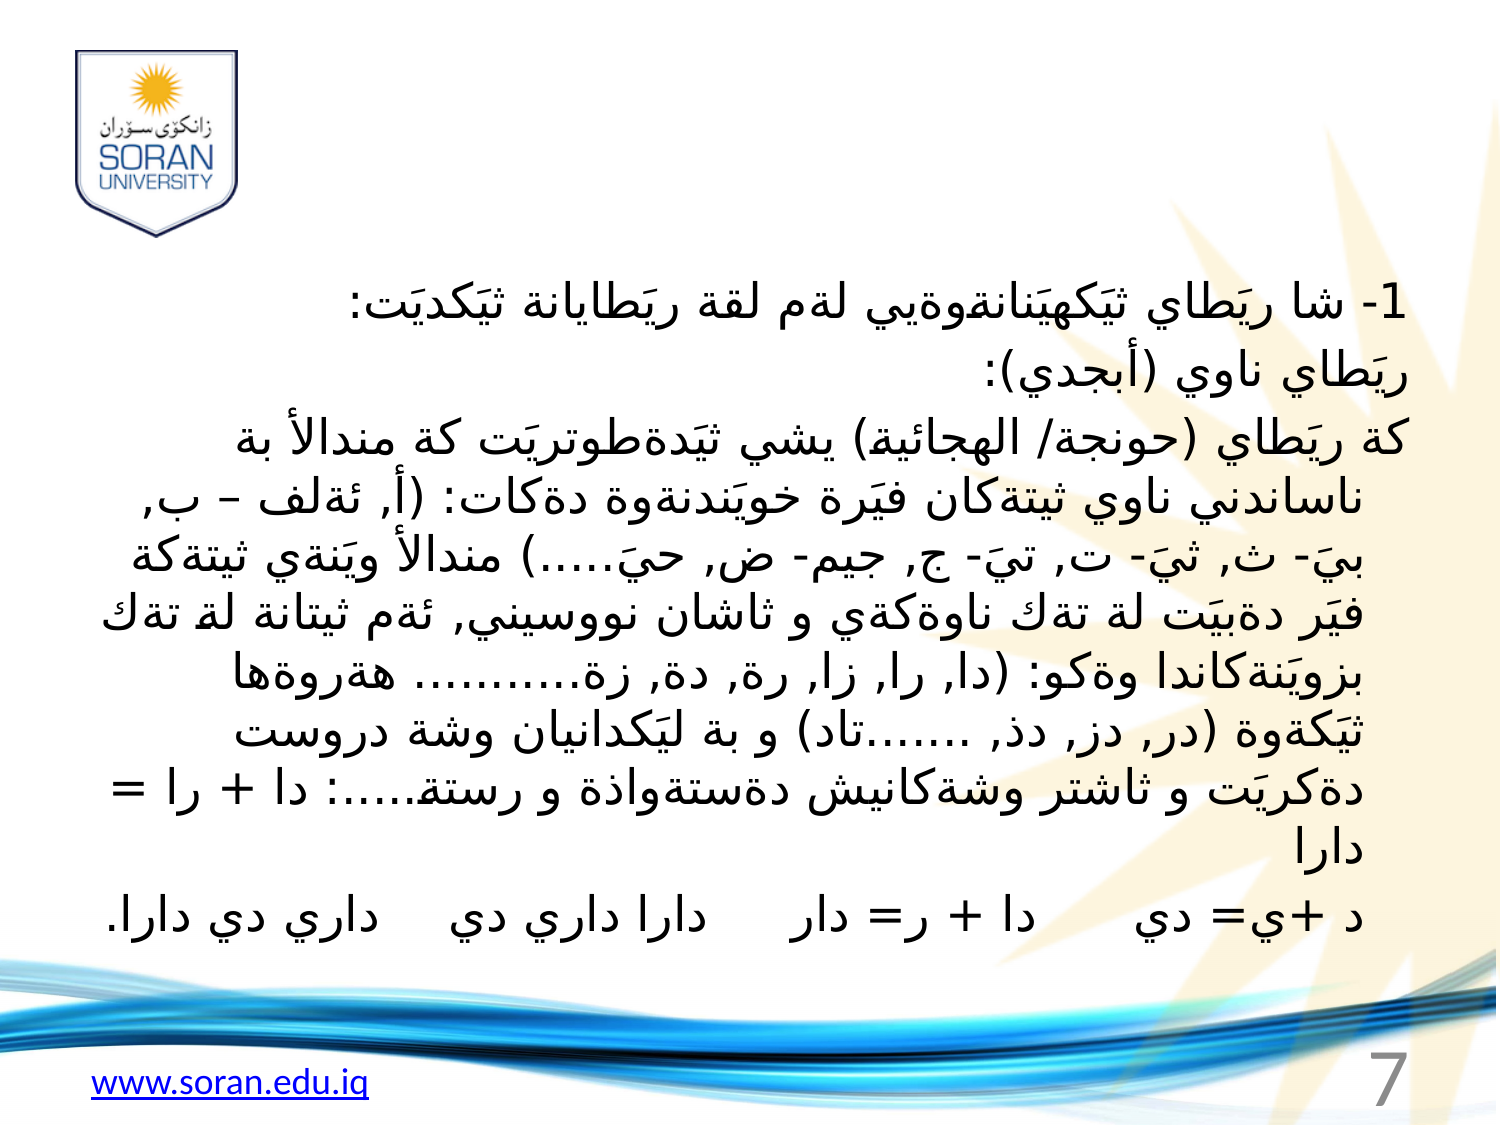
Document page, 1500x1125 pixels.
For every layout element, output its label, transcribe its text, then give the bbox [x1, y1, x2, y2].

picture [0, 99, 1500, 1125]
list 1- شا ريَطاي ثيَكهيَنانةوةيي لةم لقة ريَطايانة ثيَكديَت: ريَطاي ناوي (أبجدي): كة ريَطاي (حونجة/ الهجائية) يشي ثيَدةطوتريَت كة مندالأ بة ناساندني ناوي ثيتةكان فيَرة خويَندنةوة دةكات: (أ, ئةلف – ب, بيَ- ث, ثيَ- ت, تيَ- ج, جيم- ض, حيَ.....) مندالأ ويَنةي ثيتةكة فيَر دةبيَت لة تةك ناوةكةي و ثاشان نووسيني, ئةم ثيتانة لة تةك بزويَنةكاندا وةكو: (دا, را, زا, رة, دة, زة........... هةروةها ثيَكةوة (در, دز, دذ, .......تاد) و بة ليَكدانيان وشة دروست دةكريَت و ثاشتر وشةكانيش دةستةواذة و رستة.....: دا + را = دارا د +ي= دي دا + ر= دار دارا داري دي داري دي دارا. [75, 262, 1425, 1005]
slide_number 7 [1074, 1042, 1425, 1103]
picture [75, 50, 238, 238]
